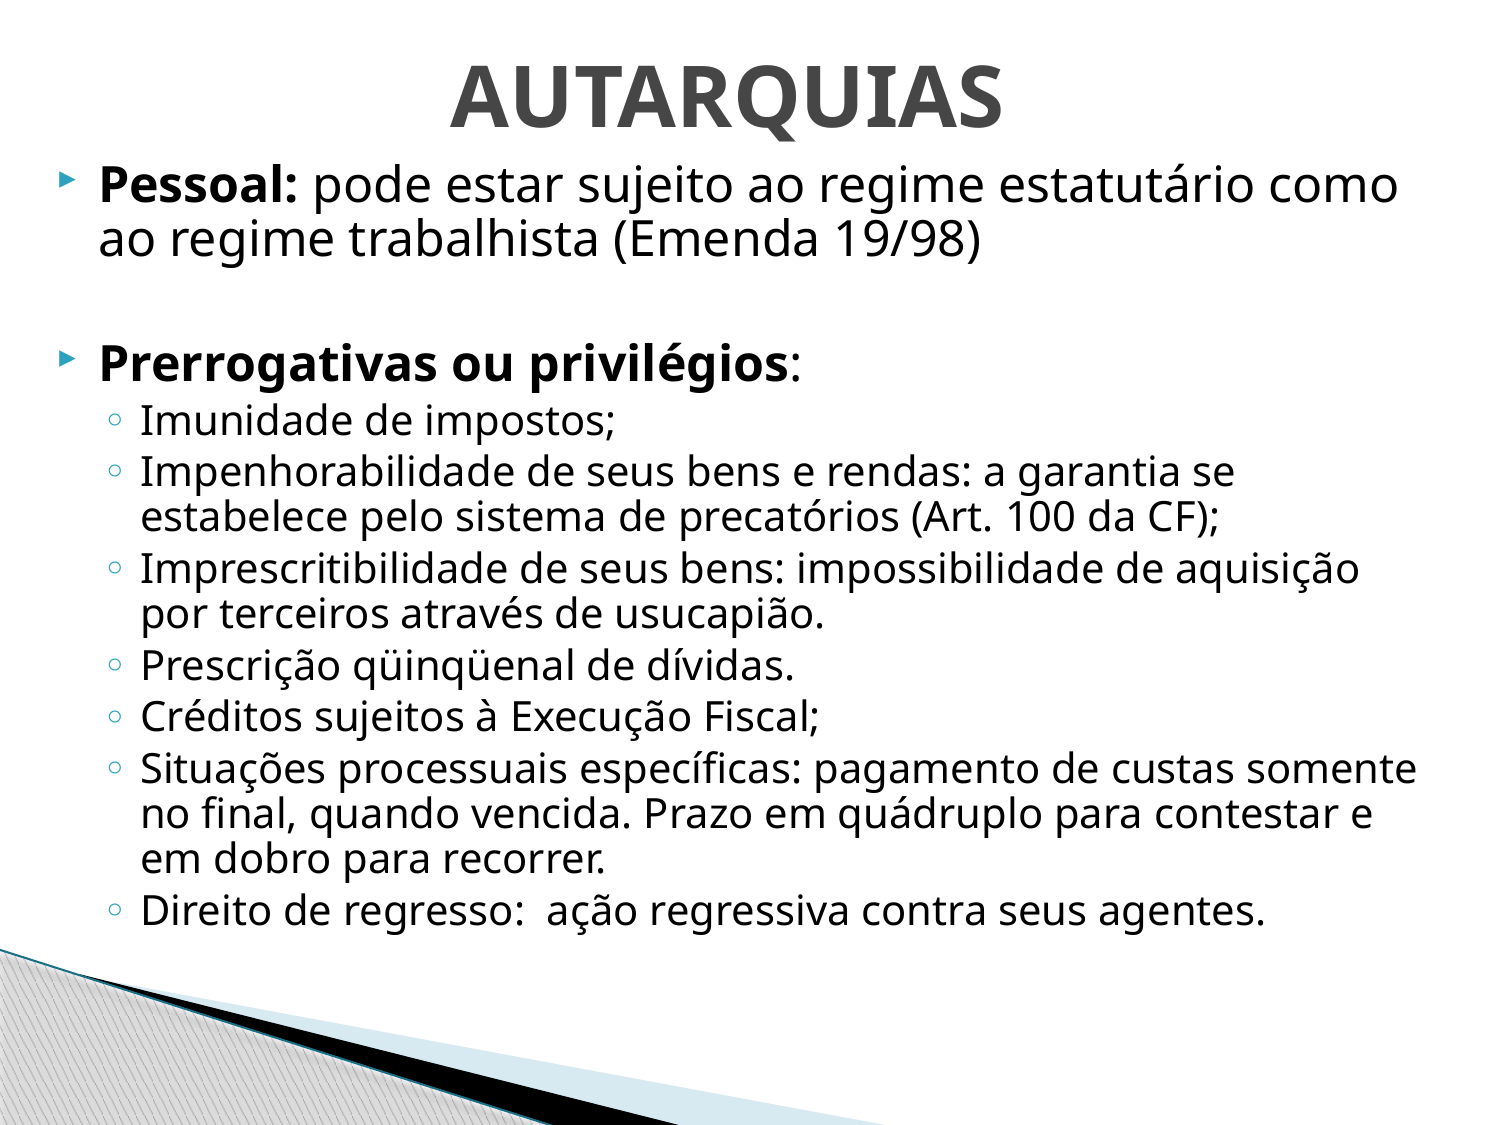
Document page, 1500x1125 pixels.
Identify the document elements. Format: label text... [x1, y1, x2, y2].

list Pessoal: pode estar sujeito ao regime estatutário como ao regime trabalhista (Emenda 19/98) Prerrogativas ou privilégios: Imunidade de impostos; Impenhorabilidade de seus bens e rendas: a garantia se estabelece pelo sistema de precatórios (Art. 100 da CF); Imprescritibilidade de seus bens: impossibilidade de aquisição por terceiros através de usucapião. Prescrição qüinqüenal de dívidas. Créditos sujeitos à Execução Fiscal; Situações processuais específicas: pagamento de custas somente no final, quando vencida. Prazo em quádruplo para contestar e em dobro para recorrer. Direito de regresso: ação regressiva contra seus agentes. [23, 152, 1450, 1125]
title AUTARQUIAS [0, 0, 1456, 188]
